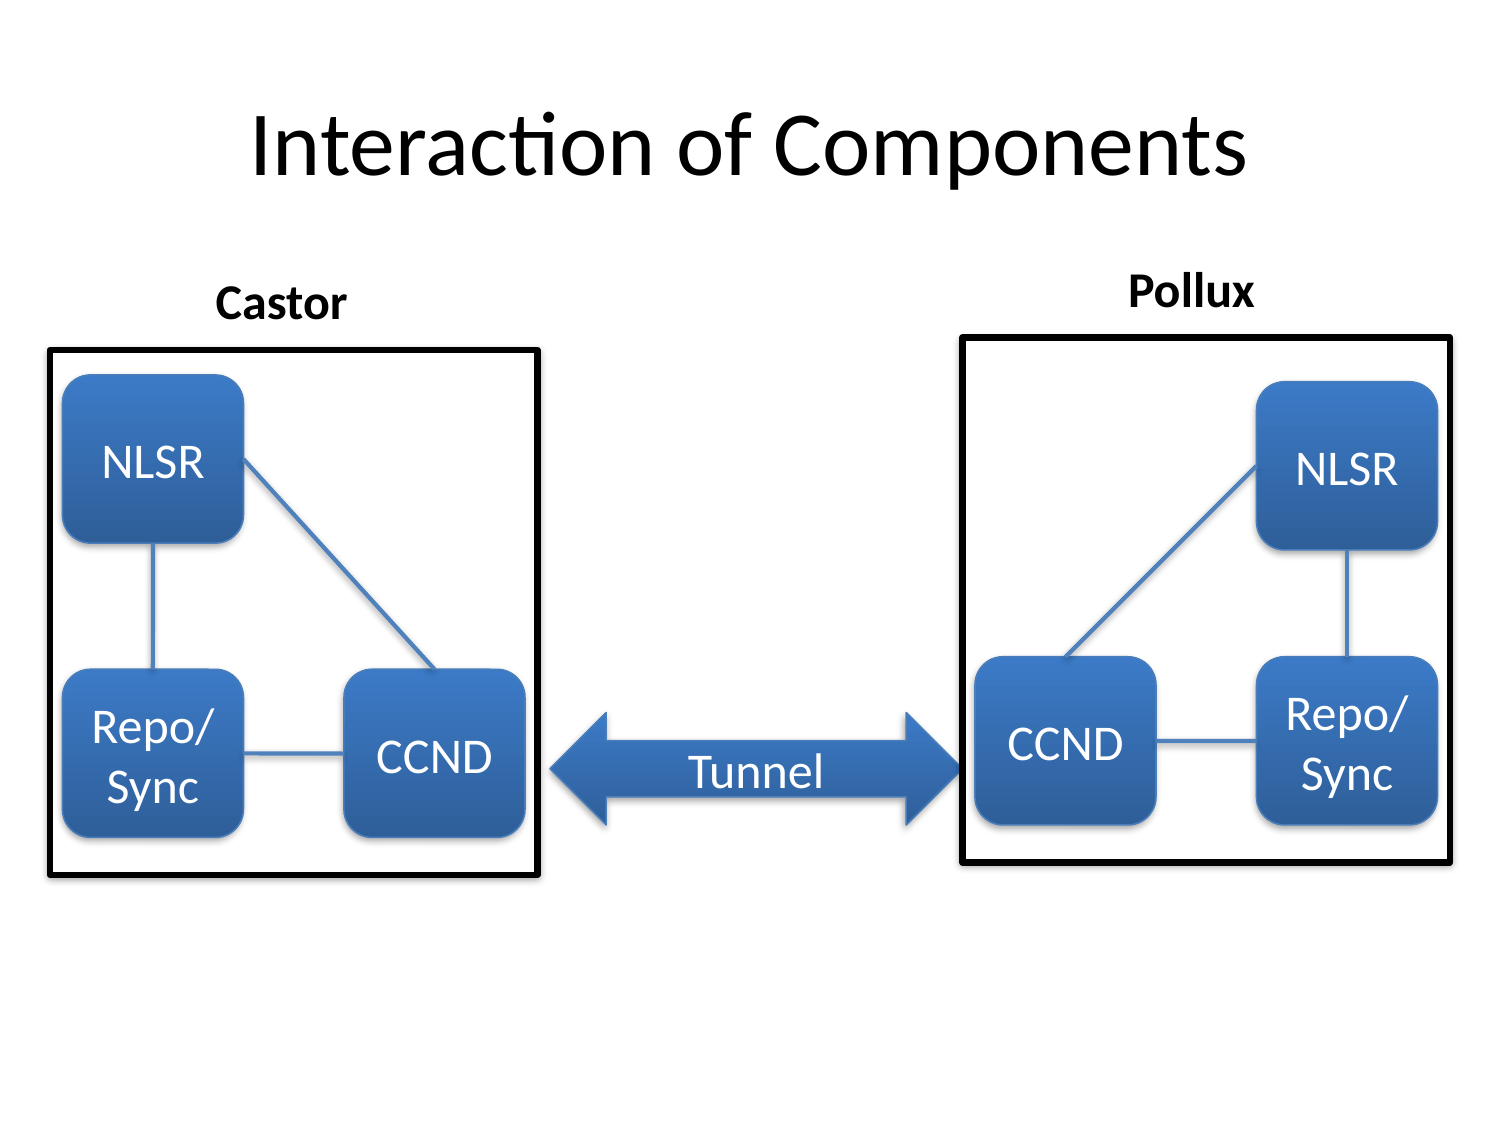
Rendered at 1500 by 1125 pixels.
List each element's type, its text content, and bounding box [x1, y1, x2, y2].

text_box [962, 337, 1451, 863]
text_box Castor [200, 262, 363, 338]
text_box Pollux [1113, 249, 1271, 325]
text_box Tunnel [549, 711, 954, 826]
title Interaction of Components [75, 45, 1425, 233]
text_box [49, 349, 538, 876]
